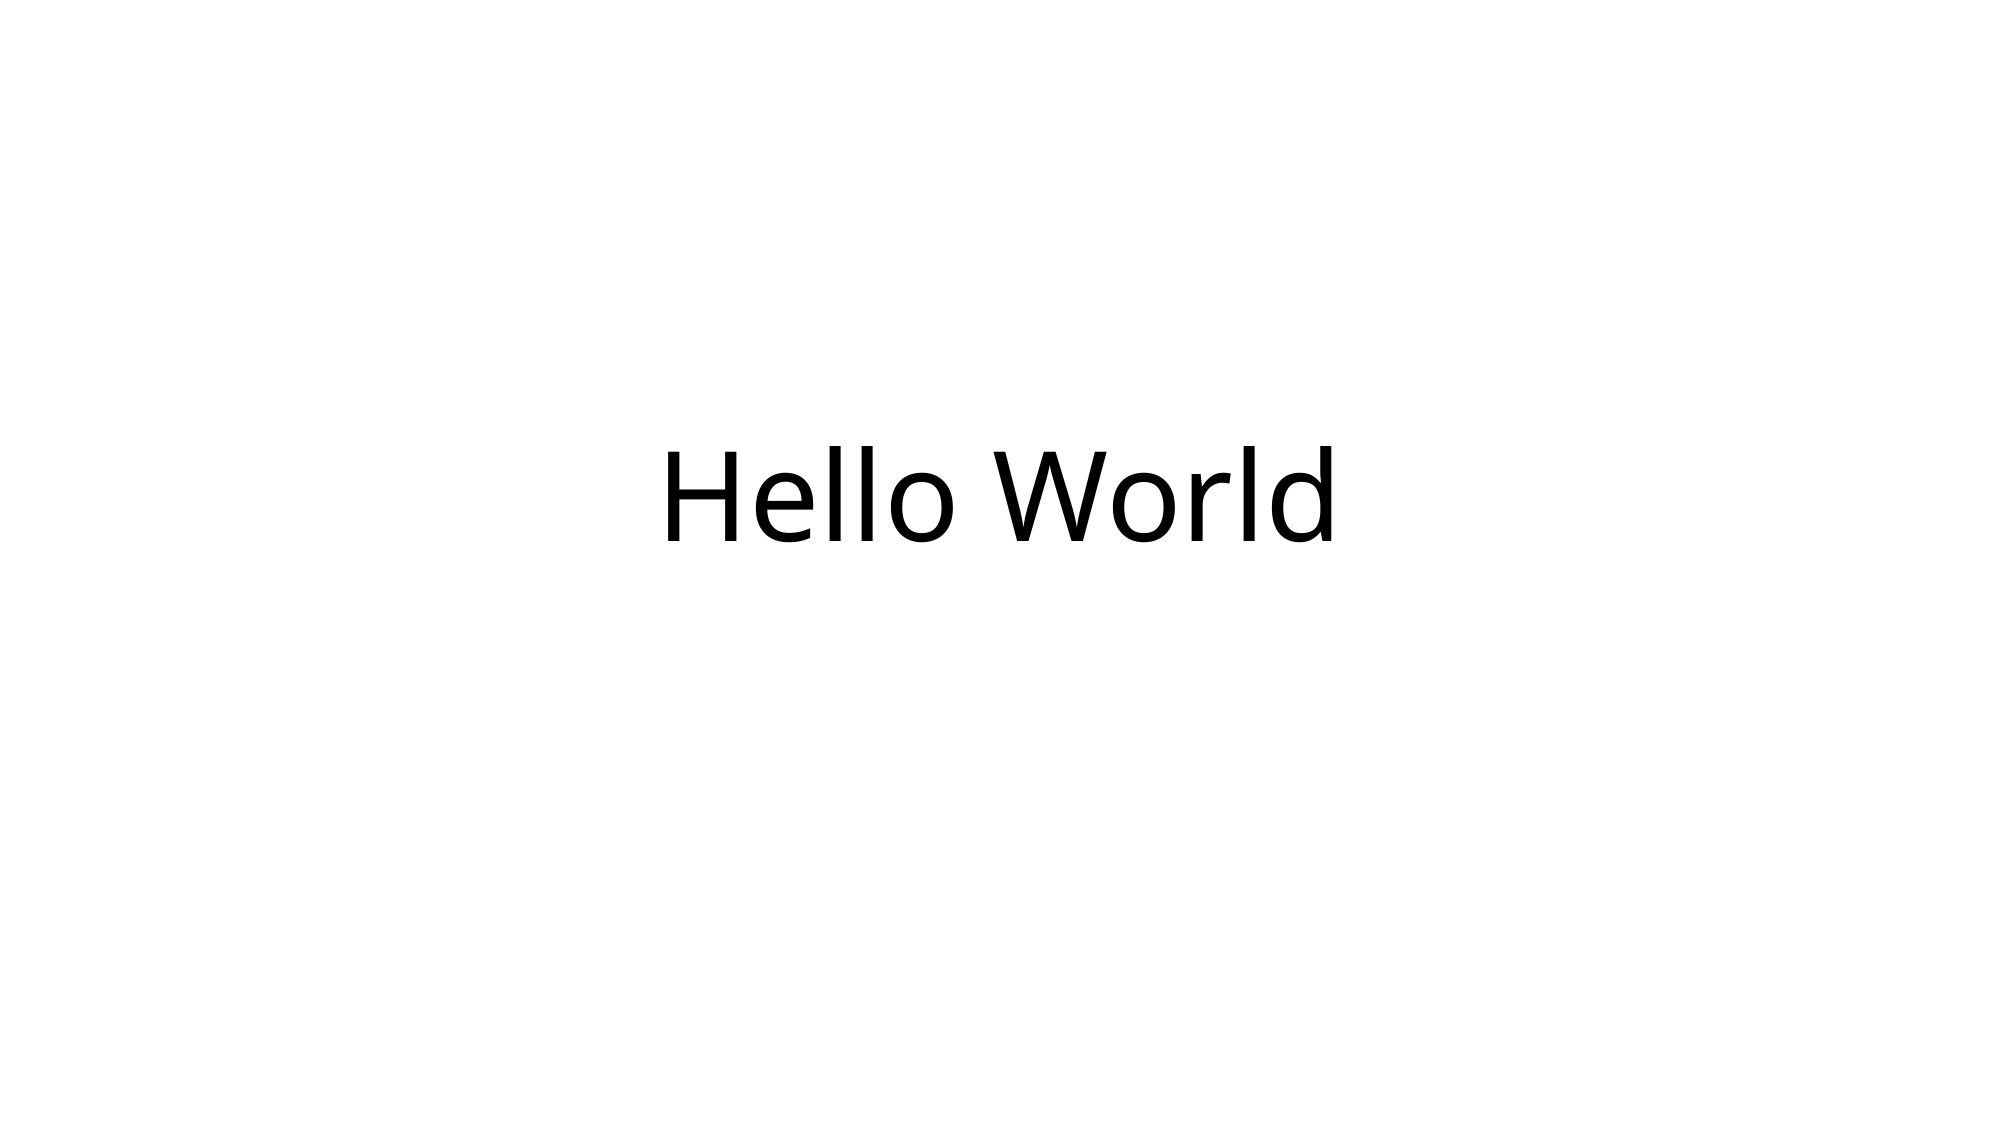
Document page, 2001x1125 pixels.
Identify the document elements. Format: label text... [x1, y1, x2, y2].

title Hello World [249, 184, 1750, 576]
